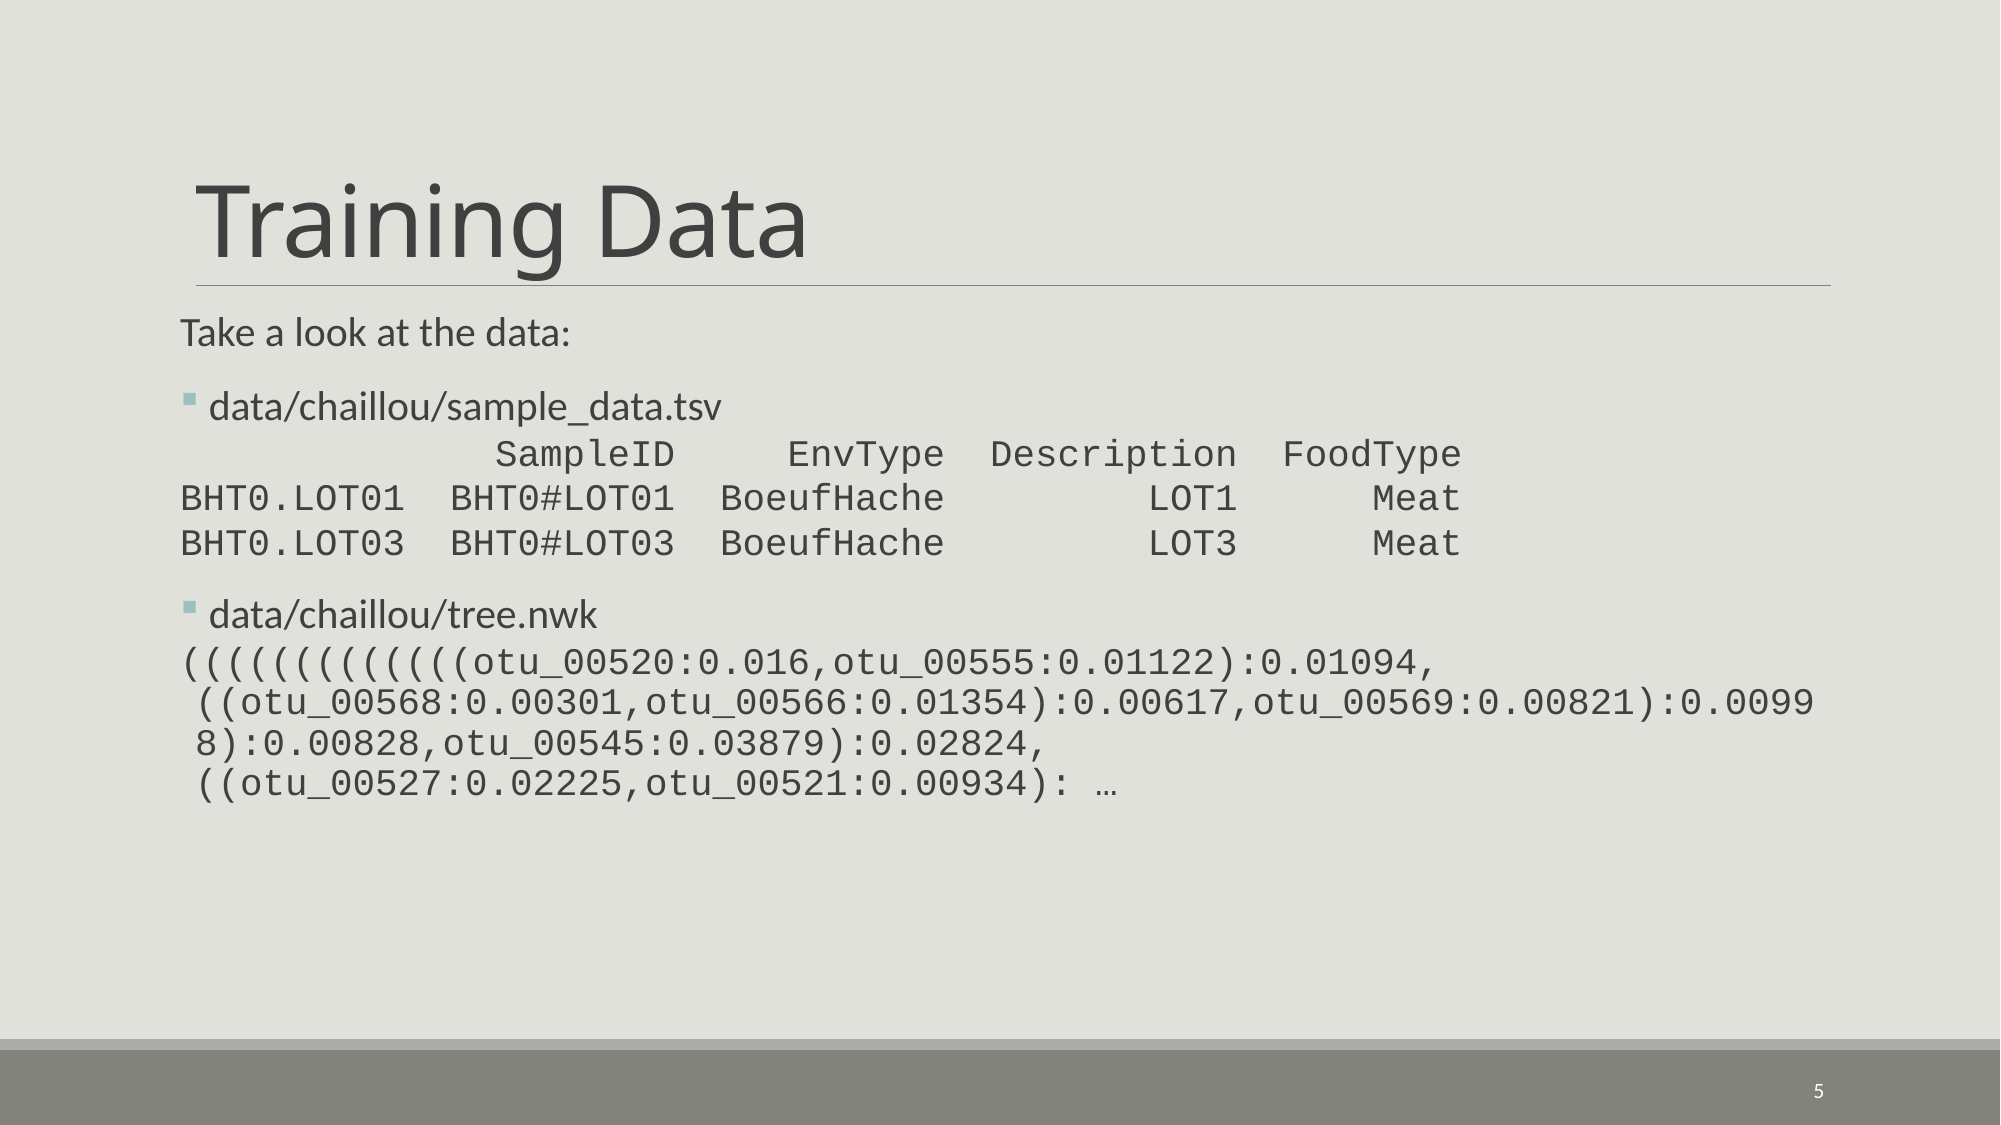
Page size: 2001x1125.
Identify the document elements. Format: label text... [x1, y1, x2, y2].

list Take a look at the data: data/chaillou/sample_data.tsv SampleID EnvType Description FoodType BHT0.LOT01 BHT0#LOT01 BoeufHache LOT1 Meat BHT0.LOT03 BHT0#LOT03 BoeufHache LOT3 Meat data/chaillou/tree.nwk (((((((((((((otu_00520:0.016,otu_00555:0.01122):0.01094,((otu_00568:0.00301,otu_00566:0.01354):0.00617,otu_00569:0.00821):0.00998):0.00828,otu_00545:0.03879):0.02824,((otu_00527:0.02225,otu_00521:0.00934): … [180, 302, 1836, 963]
title Training Data [180, 47, 1830, 285]
slide_number 5 [1624, 1059, 1840, 1120]
